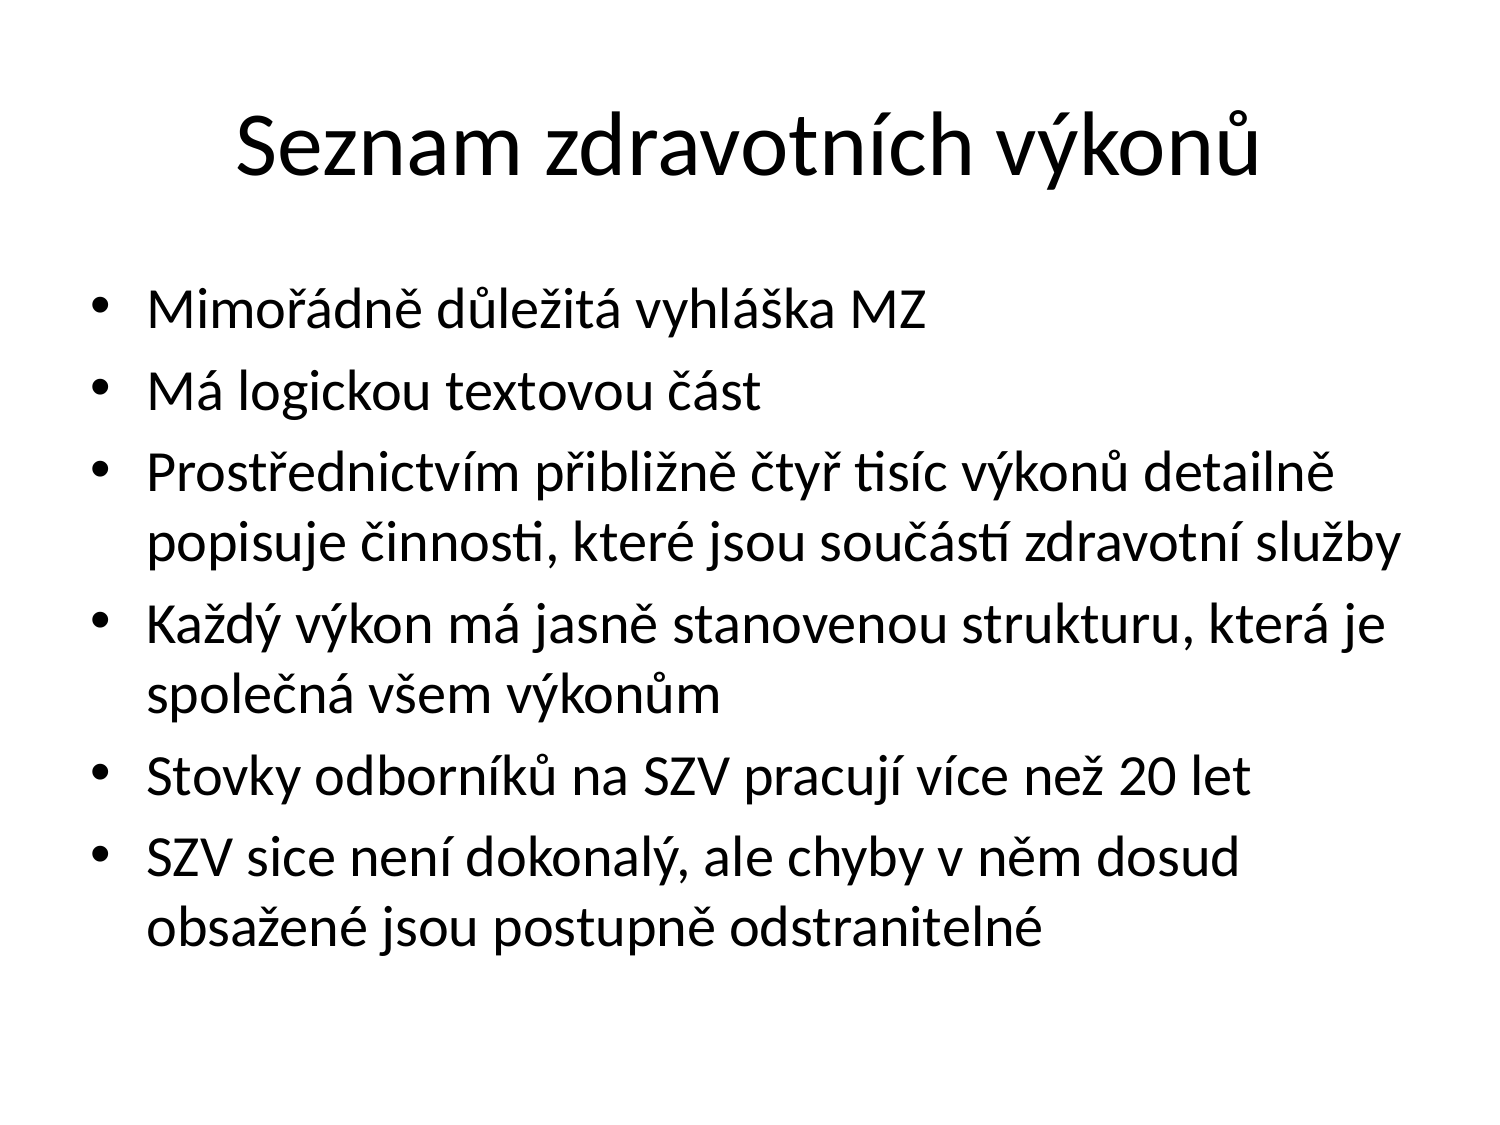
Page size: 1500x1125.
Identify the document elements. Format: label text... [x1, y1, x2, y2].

title Seznam zdravotních výkonů [75, 45, 1425, 233]
list Mimořádně důležitá vyhláška MZ Má logickou textovou část Prostřednictvím přibližně čtyř tisíc výkonů detailně popisuje činnosti, které jsou součástí zdravotní služby Každý výkon má jasně stanovenou strukturu, která je společná všem výkonům Stovky odborníků na SZV pracují více než 20 let SZV sice není dokonalý, ale chyby v něm dosud obsažené jsou postupně odstranitelné [75, 262, 1425, 1005]
